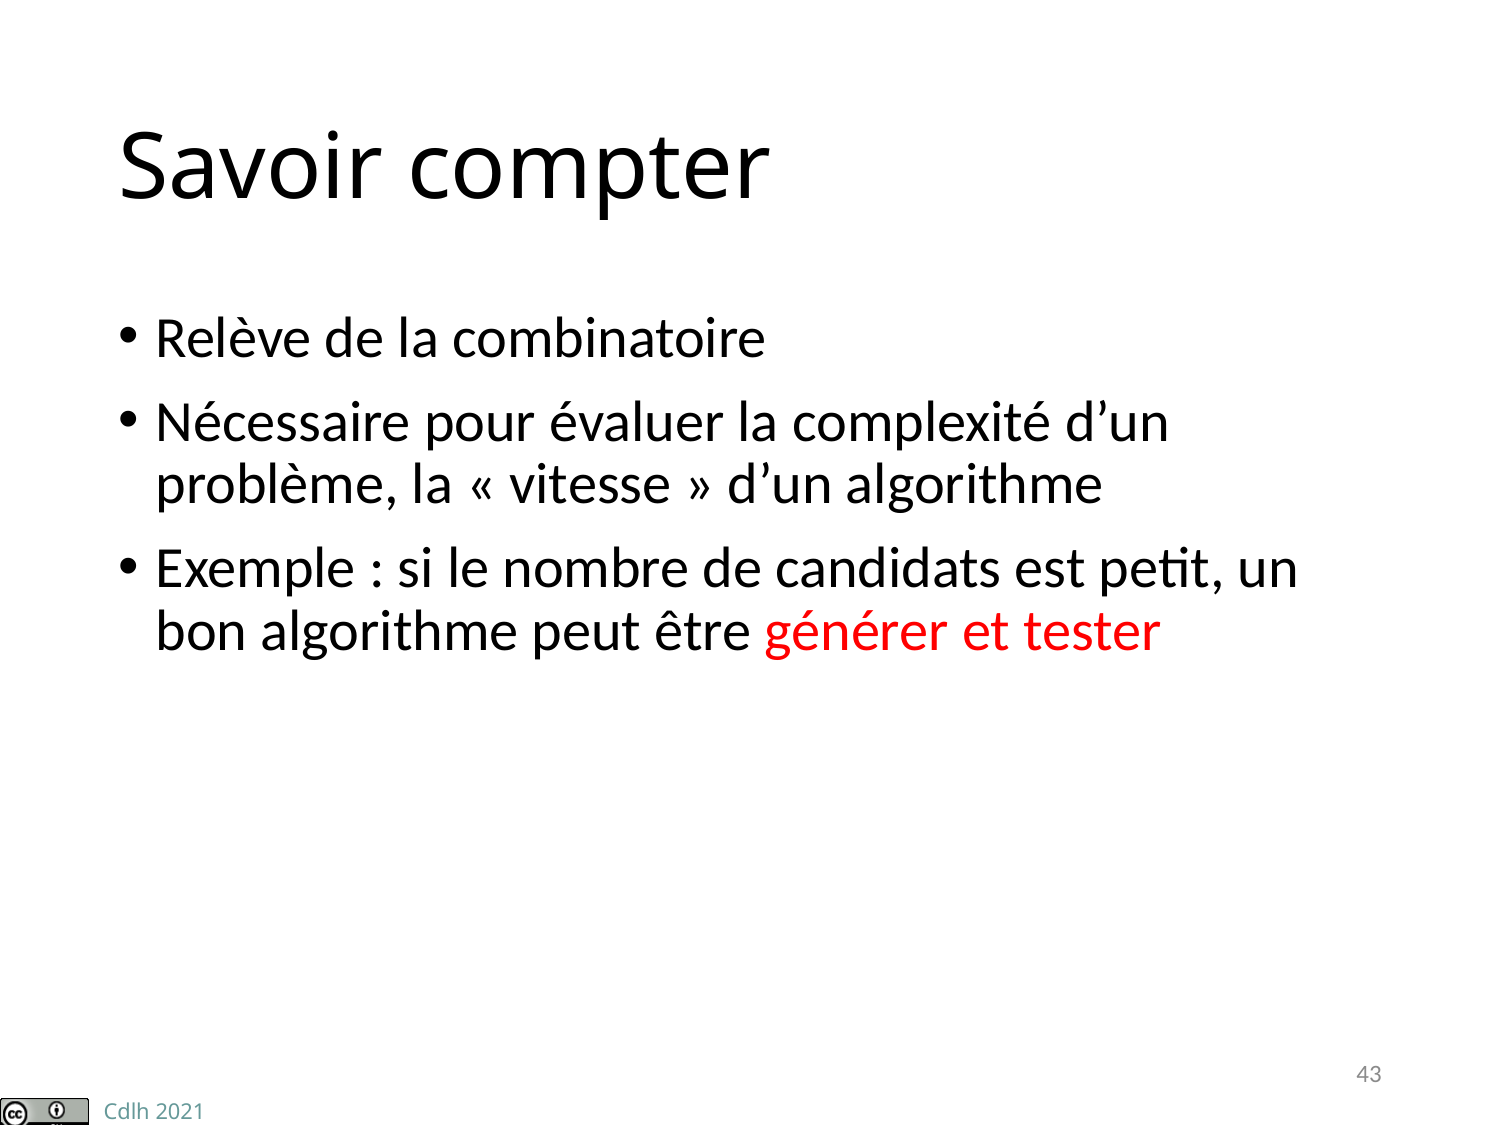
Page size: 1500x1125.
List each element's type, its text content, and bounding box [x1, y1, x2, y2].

list Relève de la combinatoire Nécessaire pour évaluer la complexité d’un problème, la « vitesse » d’un algorithme Exemple : si le nombre de candidats est petit, un bon algorithme peut être générer et tester [103, 299, 1397, 1014]
slide_number 43 [1059, 1042, 1397, 1103]
picture [0, 1098, 89, 1125]
title Savoir compter [103, 59, 1397, 278]
